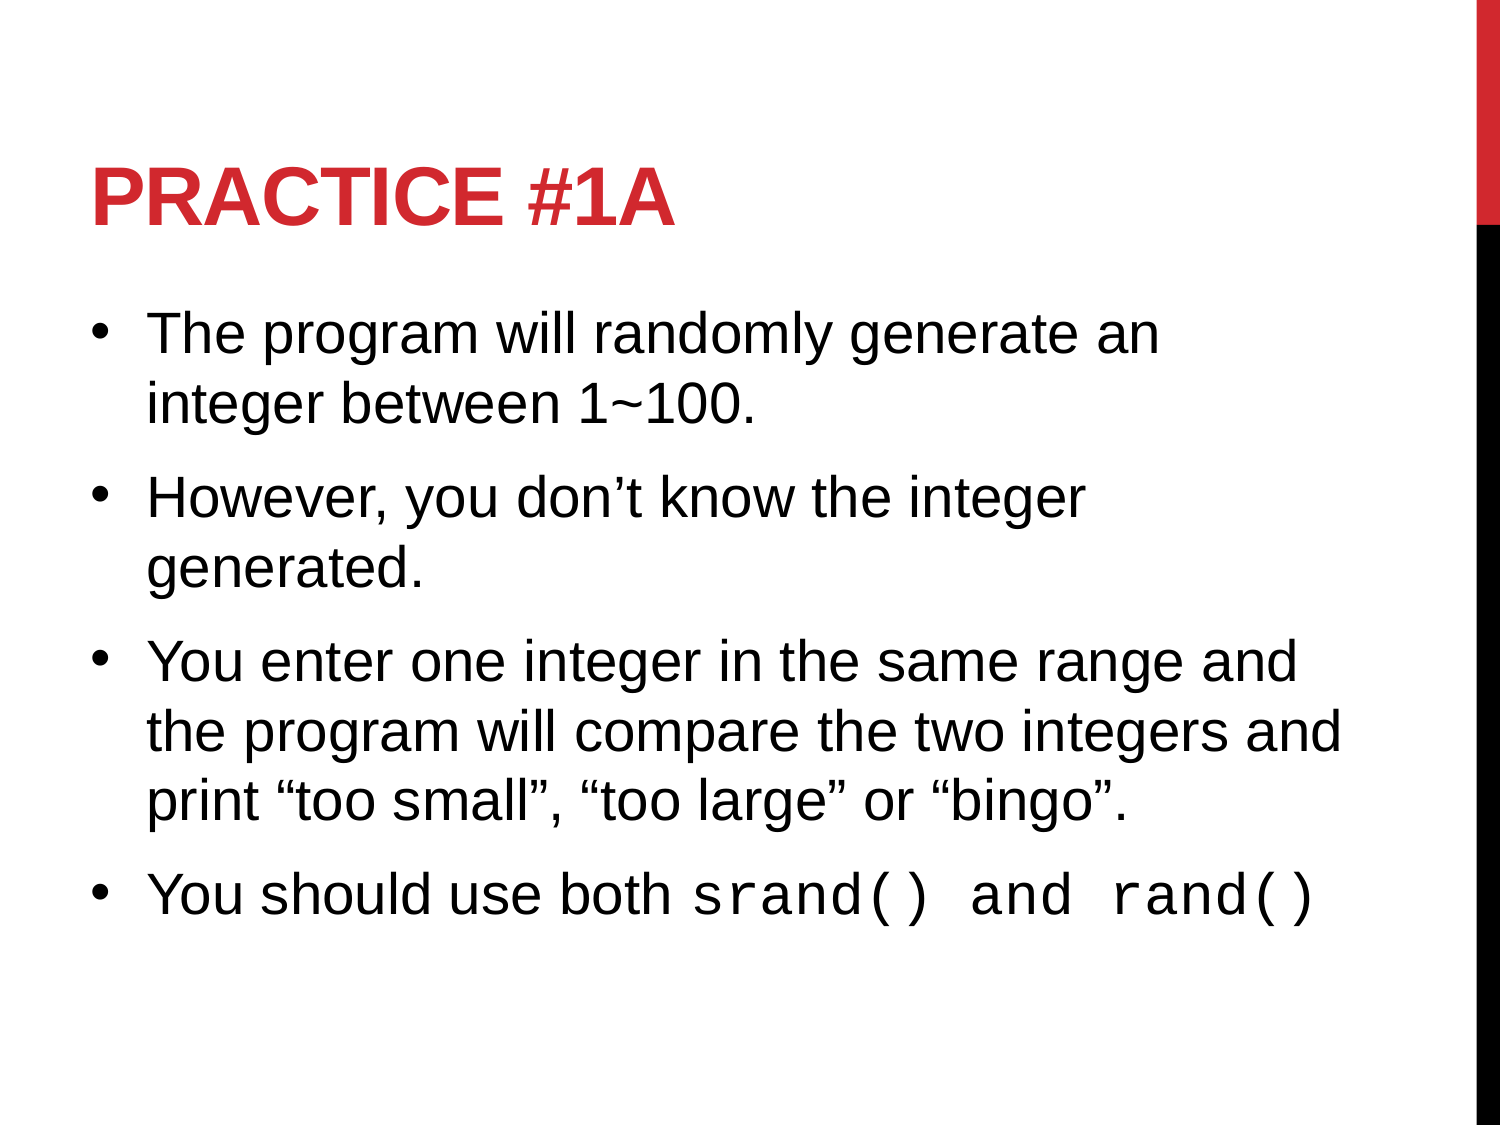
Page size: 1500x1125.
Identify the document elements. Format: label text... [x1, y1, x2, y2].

title Practice #1a [75, 25, 1025, 250]
list The program will randomly generate an integer between 1~100. However, you don’t know the integer generated. You enter one integer in the same range and the program will compare the two integers and print “too small”, “too large” or “bingo”. You should use both srand() and rand() [75, 287, 1369, 1064]
